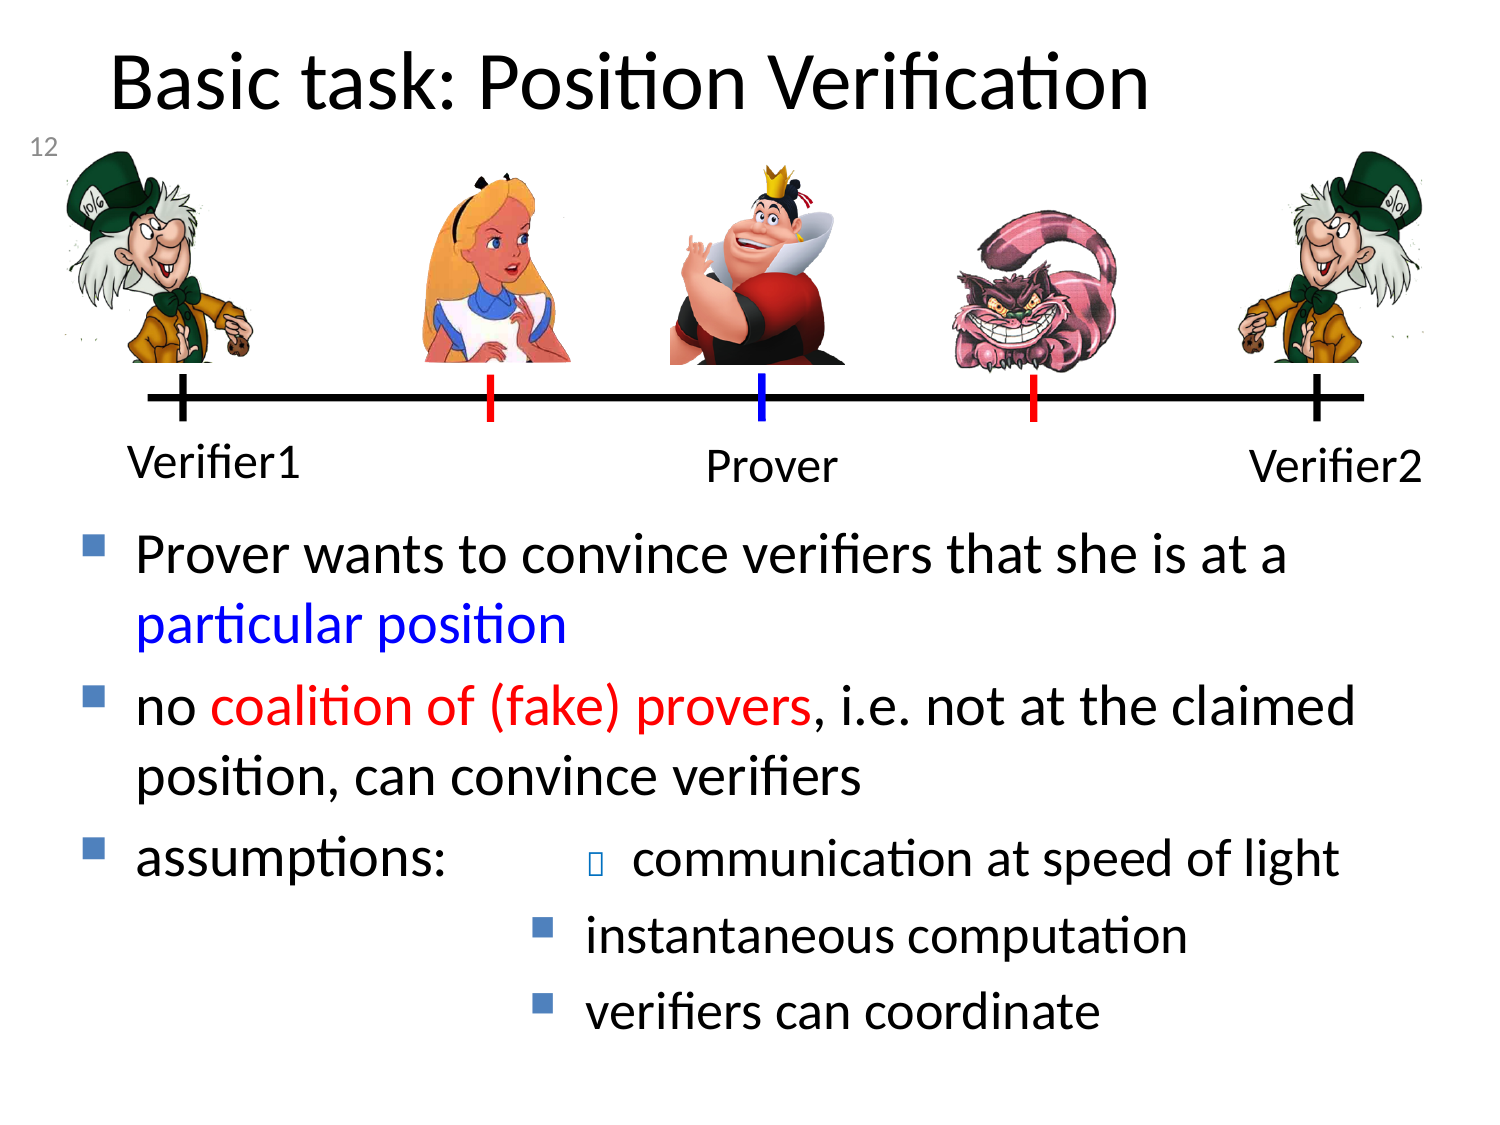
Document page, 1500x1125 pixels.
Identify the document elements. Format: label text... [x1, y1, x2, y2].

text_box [422, 172, 571, 423]
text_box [1233, 149, 1459, 502]
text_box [669, 160, 916, 502]
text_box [950, 209, 1117, 423]
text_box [64, 149, 337, 497]
text_box Prover wants to convince verifiers that she is at a particular position no coalition of (fake) provers, i.e. not at the claimed position, can convince verifiers assumptions:  communication at speed of light instantaneous computation verifiers can coordinate [64, 507, 1448, 1083]
title Basic task: Position Verification [94, 19, 1471, 160]
